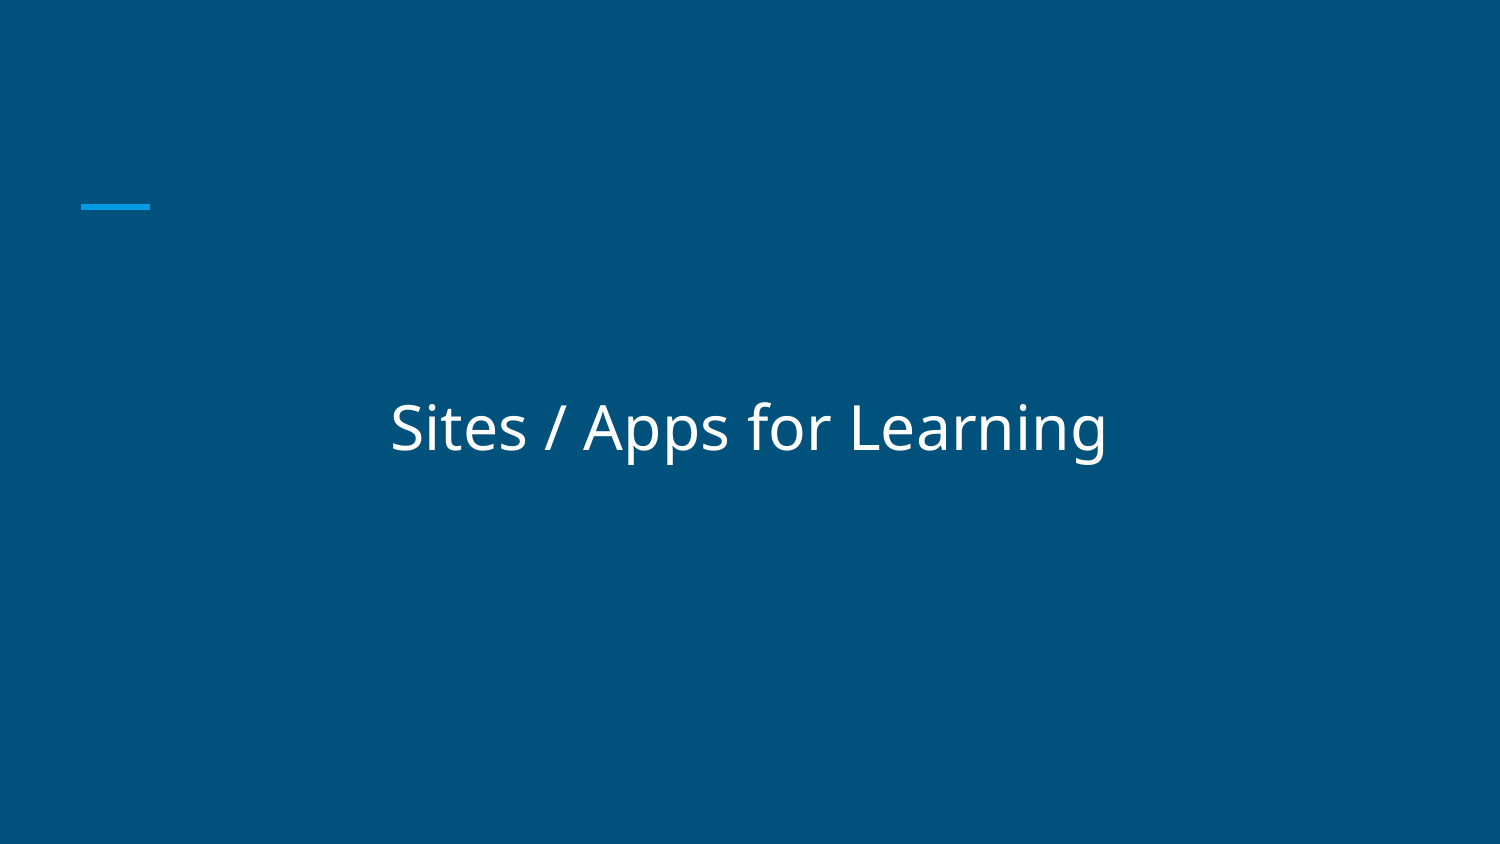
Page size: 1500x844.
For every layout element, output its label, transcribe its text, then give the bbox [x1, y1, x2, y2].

title Sites / Apps for Learning [63, 365, 1437, 479]
